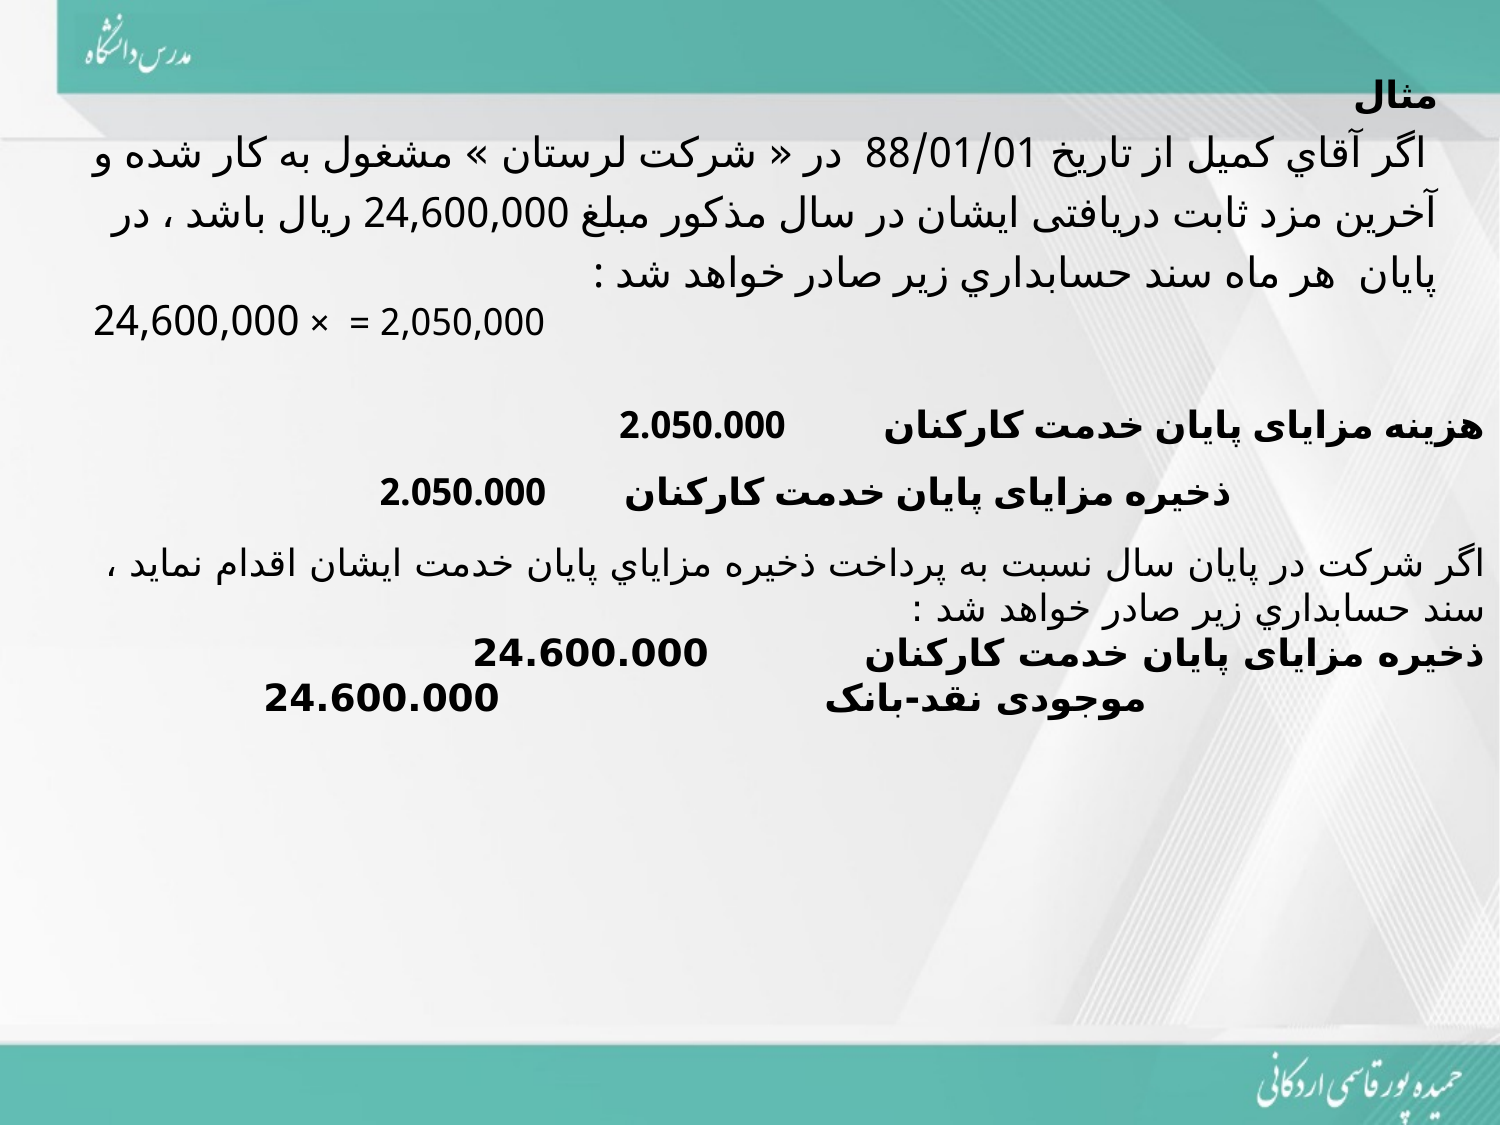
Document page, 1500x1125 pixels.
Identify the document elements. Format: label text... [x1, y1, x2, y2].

text_box مثال اگر آقاي کميل از تاريخ 88/01/01 در « شرکت لرستان » مشغول به کار شده و آخرين مزد ثابت دریافتی ايشان در سال مذکور مبلغ 24,600,000 ريال باشد ، در پايان هر ماه سند حسابداري زير صادر خواهد شد : [41, 54, 1453, 304]
text_box هزینه مزایای پایان خدمت کارکنان 2.050.000 ذخیره مزایای پایان خدمت کارکنان 2.050.000 [123, 370, 1500, 486]
picture [0, 0, 1500, 1125]
text_box اگر شرکت در پايان سال نسبت به پرداخت ذخيره مزاياي پايان خدمت ايشان اقدام نمايد ، سند حسابداري زير صادر خواهد شد : ذخیره مزایای پایان خدمت کارکنان 24.600.000 موجودی نقد-بانک 24.600.000 [41, 486, 1500, 727]
